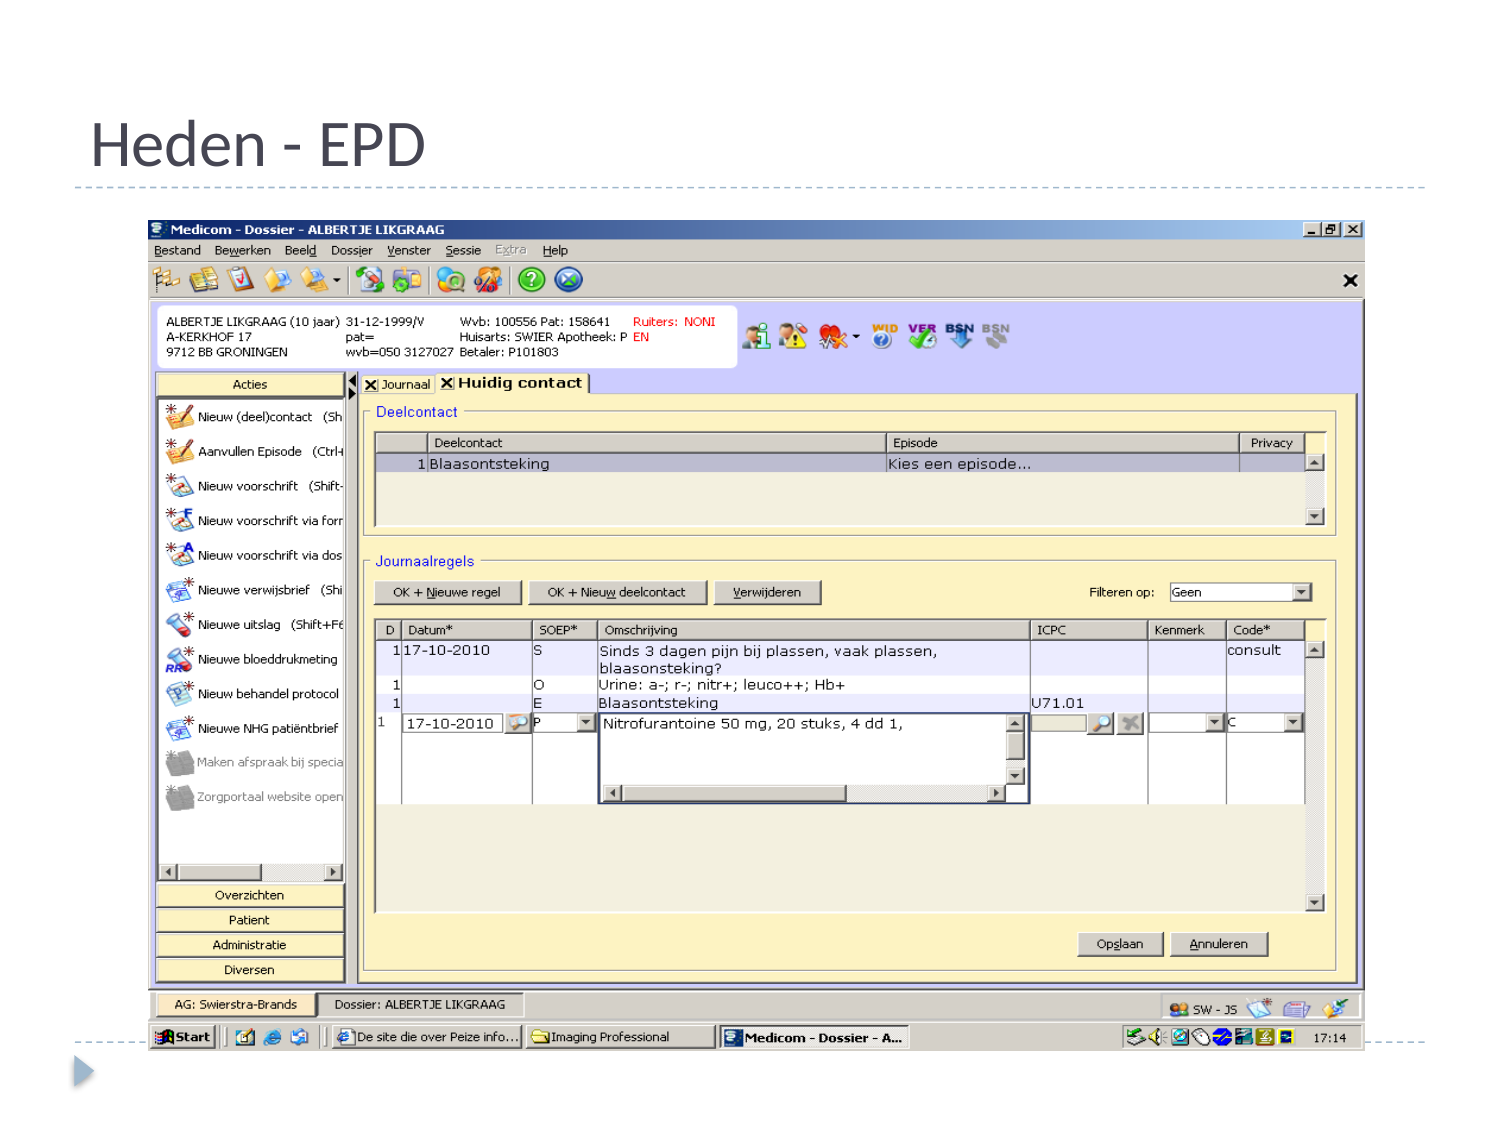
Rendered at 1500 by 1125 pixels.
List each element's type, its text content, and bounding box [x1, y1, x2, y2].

title Heden - EPD [74, 24, 1426, 188]
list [147, 219, 1365, 1083]
